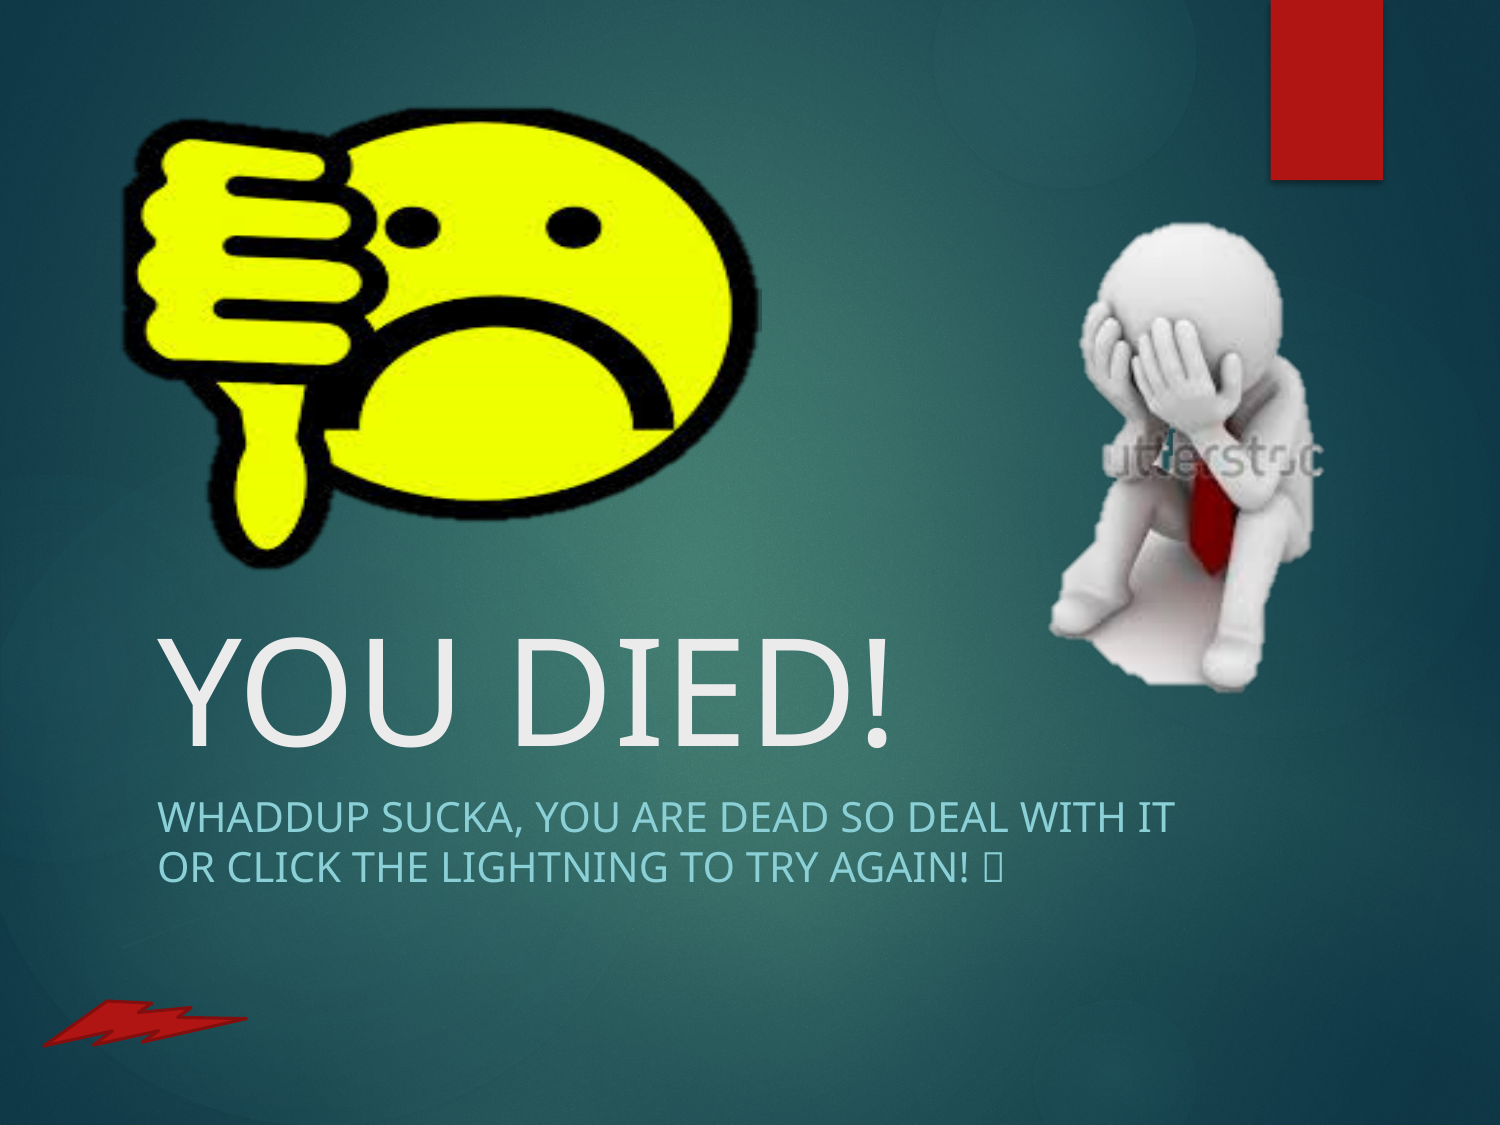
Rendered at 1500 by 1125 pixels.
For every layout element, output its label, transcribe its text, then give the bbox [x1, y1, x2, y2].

picture [918, 176, 1479, 759]
text_box [42, 999, 249, 1048]
subtitle Whaddup sucka, you are dead so deal with it or click the lightning to try again!  [142, 783, 1229, 925]
picture [107, 95, 762, 589]
title YOU DIED! [142, 237, 1229, 783]
